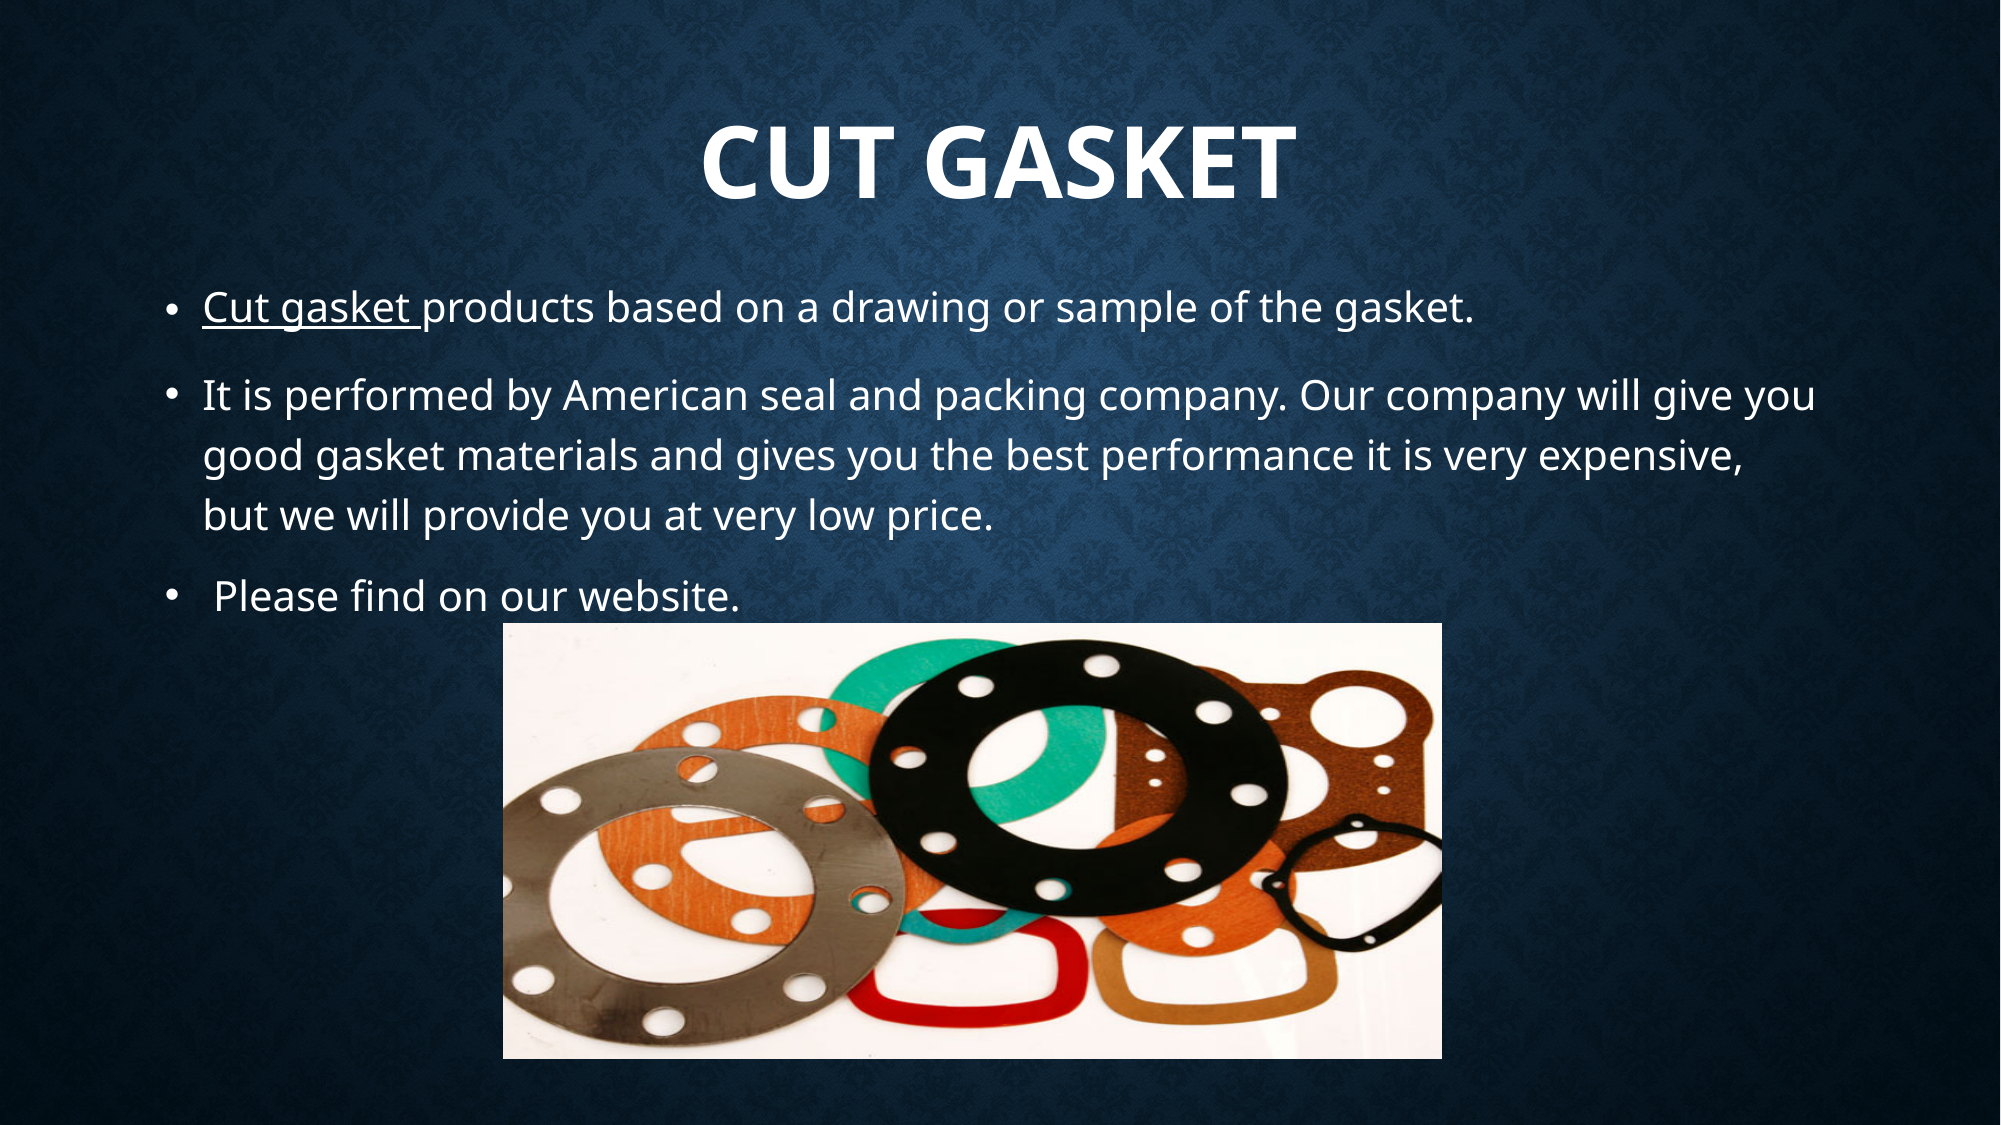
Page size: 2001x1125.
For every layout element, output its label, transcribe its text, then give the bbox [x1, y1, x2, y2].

list Cut gasket products based on a drawing or sample of the gasket. It is performed by American seal and packing company. Our company will give you good gasket materials and gives you the best performance it is very expensive, but we will provide you at very low price. Please find on our website. [149, 261, 1849, 1074]
title Cut Gasket [149, 99, 1849, 261]
picture [503, 622, 1442, 1059]
